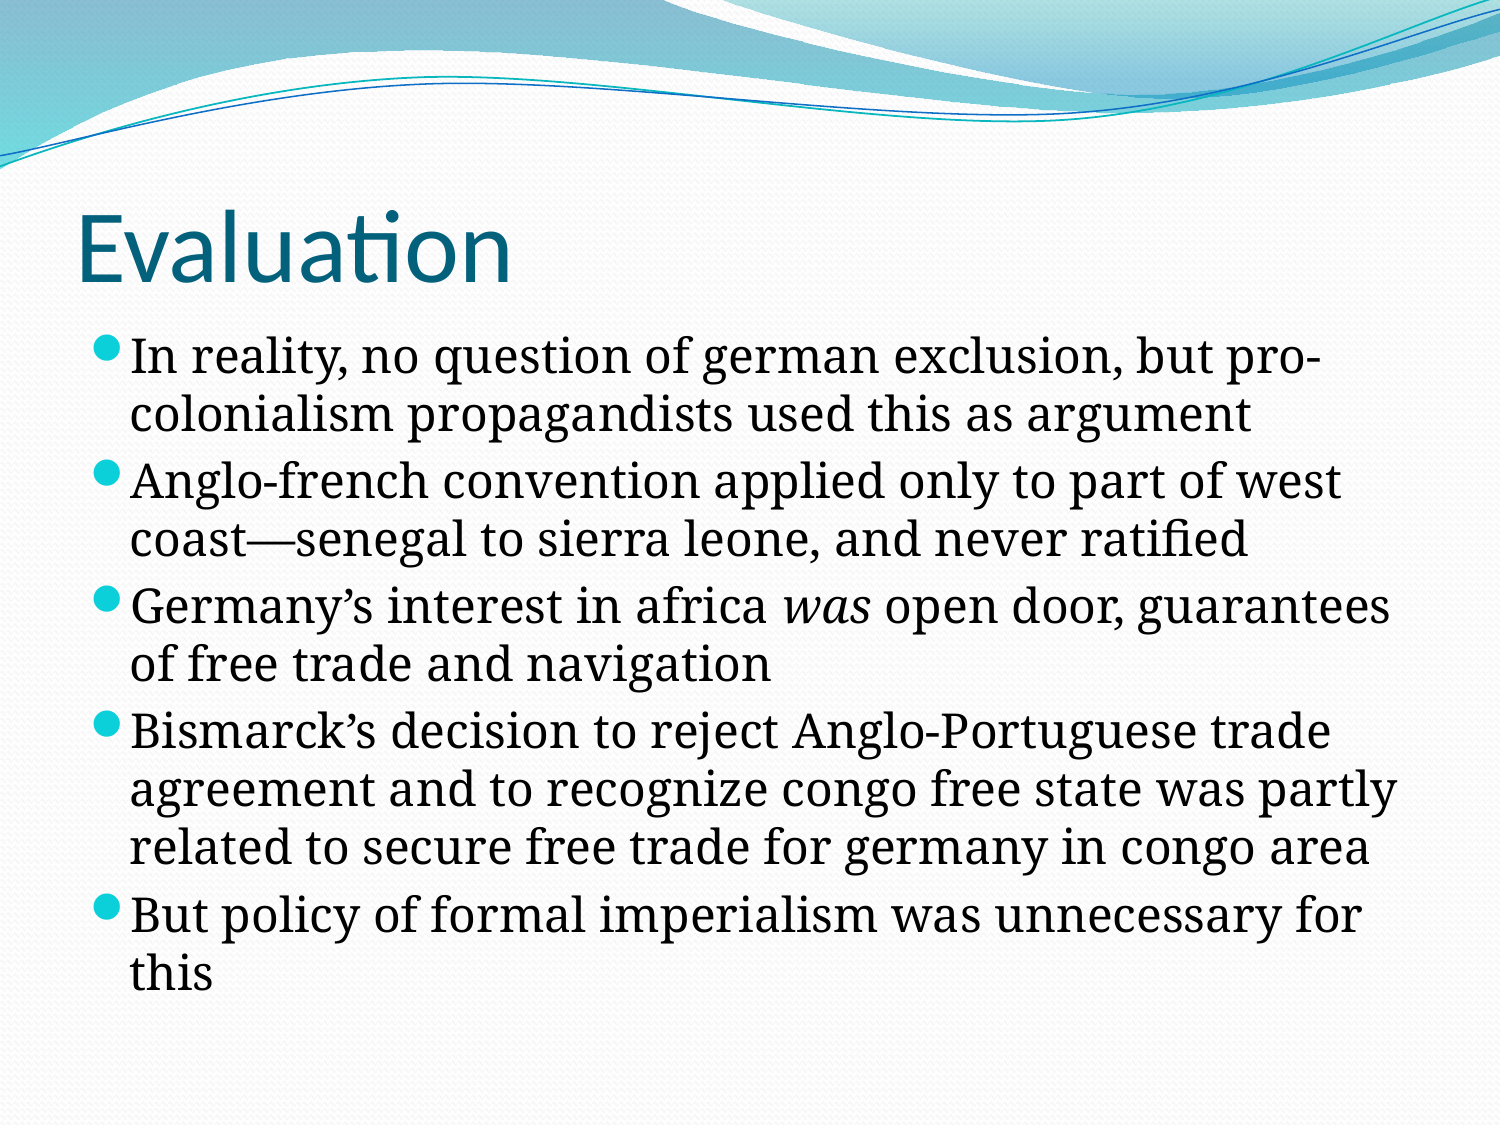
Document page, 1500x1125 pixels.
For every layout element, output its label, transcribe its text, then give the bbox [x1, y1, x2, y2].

list In reality, no question of german exclusion, but pro-colonialism propagandists used this as argument Anglo-french convention applied only to part of west coast—senegal to sierra leone, and never ratified Germany’s interest in africa was open door, guarantees of free trade and navigation Bismarck’s decision to reject Anglo-Portuguese trade agreement and to recognize congo free state was partly related to secure free trade for germany in congo area But policy of formal imperialism was unnecessary for this [75, 317, 1425, 1038]
title Evaluation [75, 115, 1425, 303]
